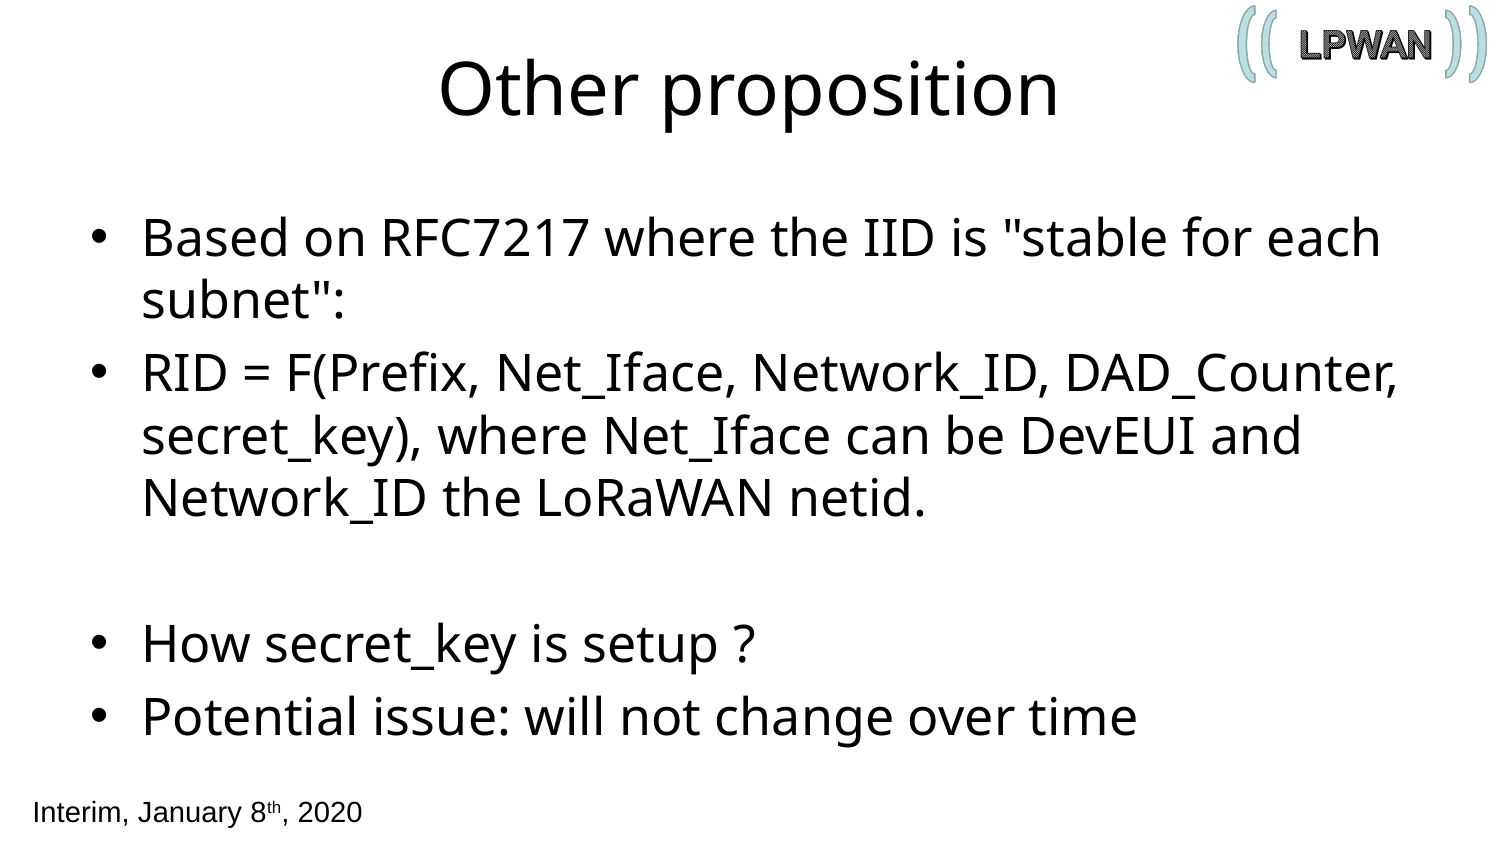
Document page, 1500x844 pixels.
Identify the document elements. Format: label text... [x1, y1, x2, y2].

picture [1237, 5, 1487, 83]
title Other proposition [75, 33, 1425, 139]
list Based on RFC7217 where the IID is "stable for each subnet": RID = F(Prefix, Net_Iface, Network_ID, DAD_Counter, secret_key), where Net_Iface can be DevEUI and Network_ID the LoRaWAN netid. How secret_key is setup ? Potential issue: will not change over time [75, 196, 1425, 754]
